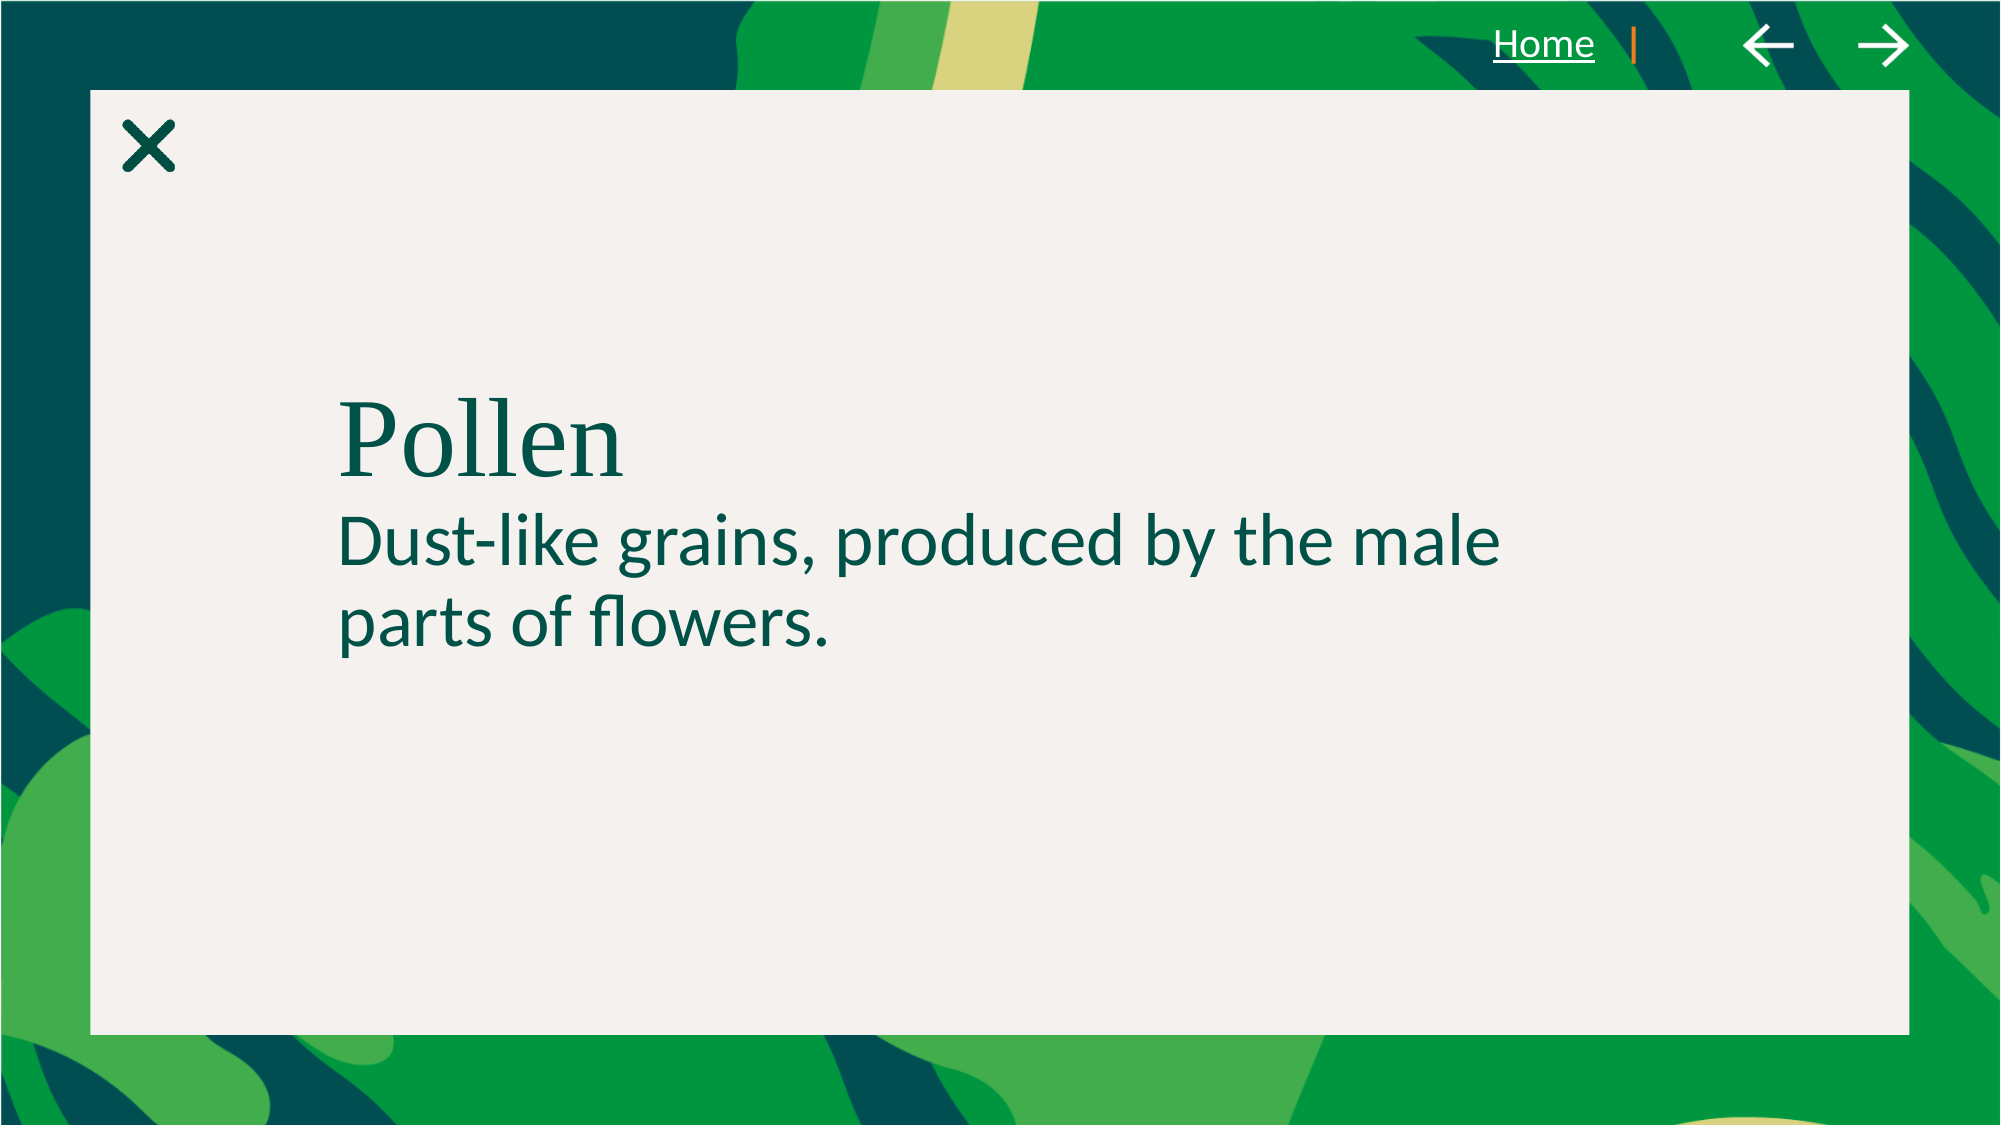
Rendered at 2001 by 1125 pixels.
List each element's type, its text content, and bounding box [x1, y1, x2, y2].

text_box Home | [1563, 25, 1682, 74]
text_box [1563, 89, 1911, 1036]
title Pollen Dust-like grains, produced by the male parts of flowers. [322, 371, 437, 862]
picture [3, 0, 2001, 1125]
text_box [89, 89, 437, 1036]
